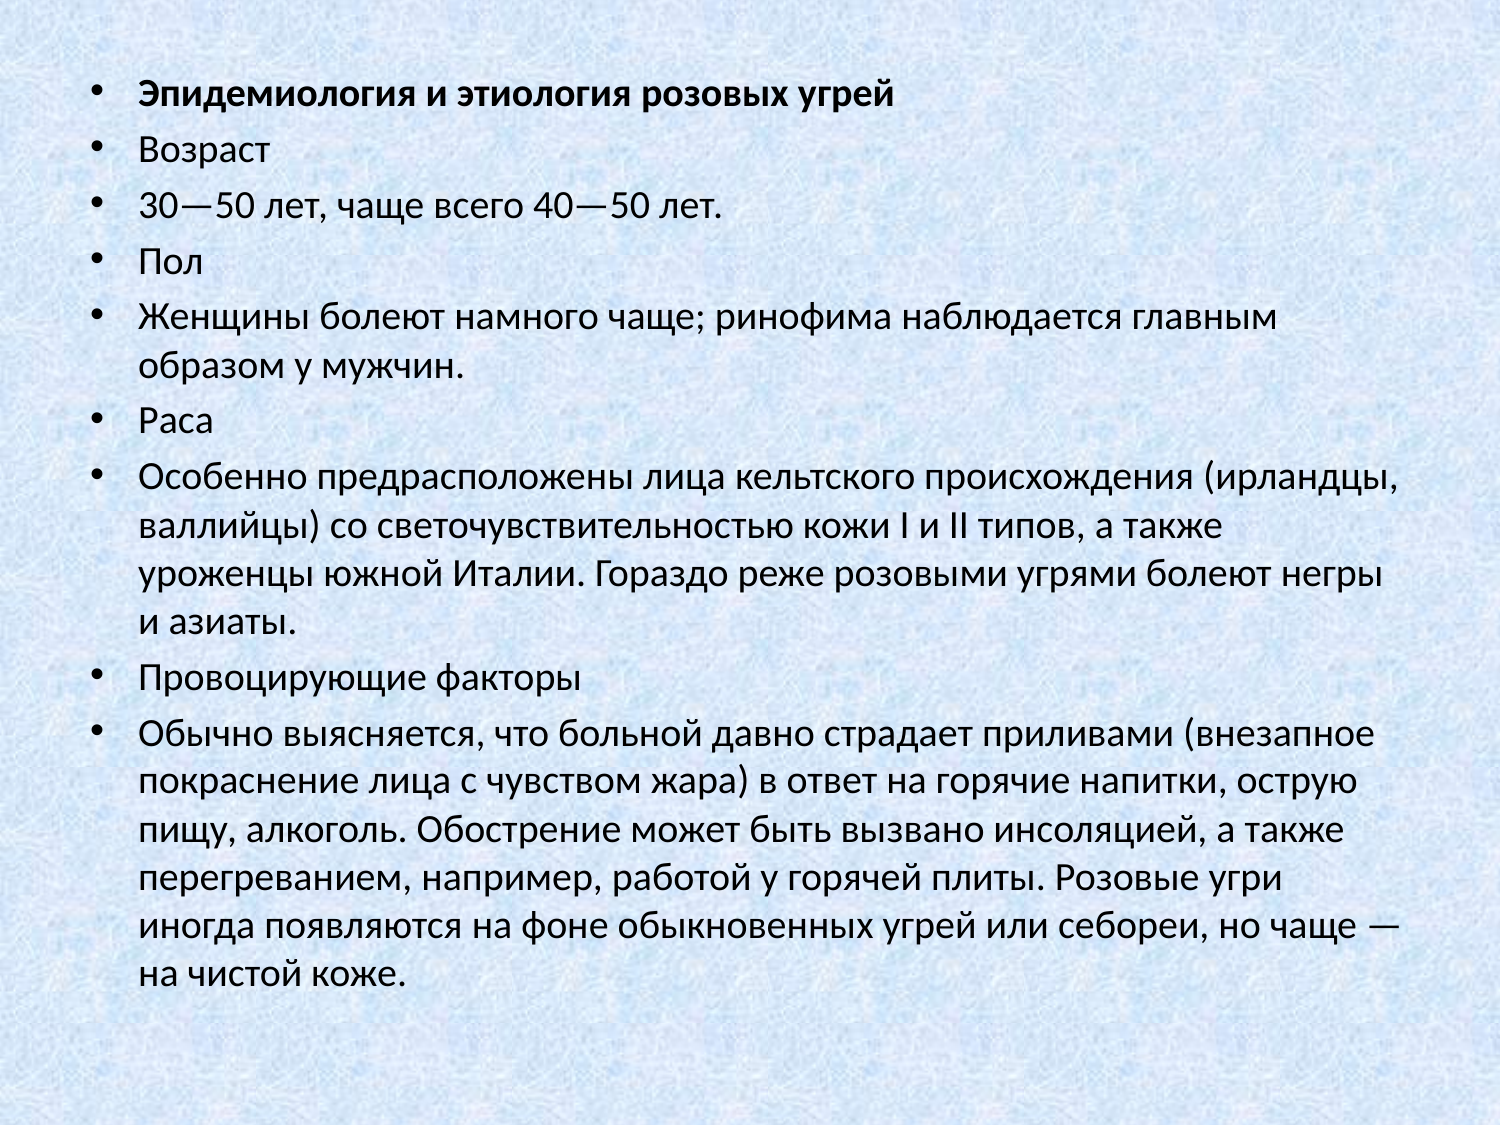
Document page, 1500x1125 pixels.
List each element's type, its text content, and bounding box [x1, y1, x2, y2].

picture [0, 0, 1500, 1125]
list Эпидемиология и этиология розовых угрей Возраст 30—50 лет, чаще всего 40—50 лет. Пол Женщины болеют намного чаще; ринофима наблюдается главным образом у мужчин. Раса Особенно предрасположены лица кельтского происхождения (ирландцы, валлийцы) со светочувствительностью кожи I и II типов, а также уроженцы южной Италии. Гораздо реже розовыми угрями болеют негры и азиаты. Провоцирующие факторы Обычно выясняется, что больной давно страдает приливами (внезапное покраснение лица с чувством жара) в ответ на горячие напитки, острую пищу, алкоголь. Обострение может быть вызвано инсоляцией, а также перегреванием, например, работой у горячей плиты. Розовые угри иногда появляются на фоне обыкновенных угрей или себореи, но чаще — на чистой коже. [75, 58, 1425, 1005]
